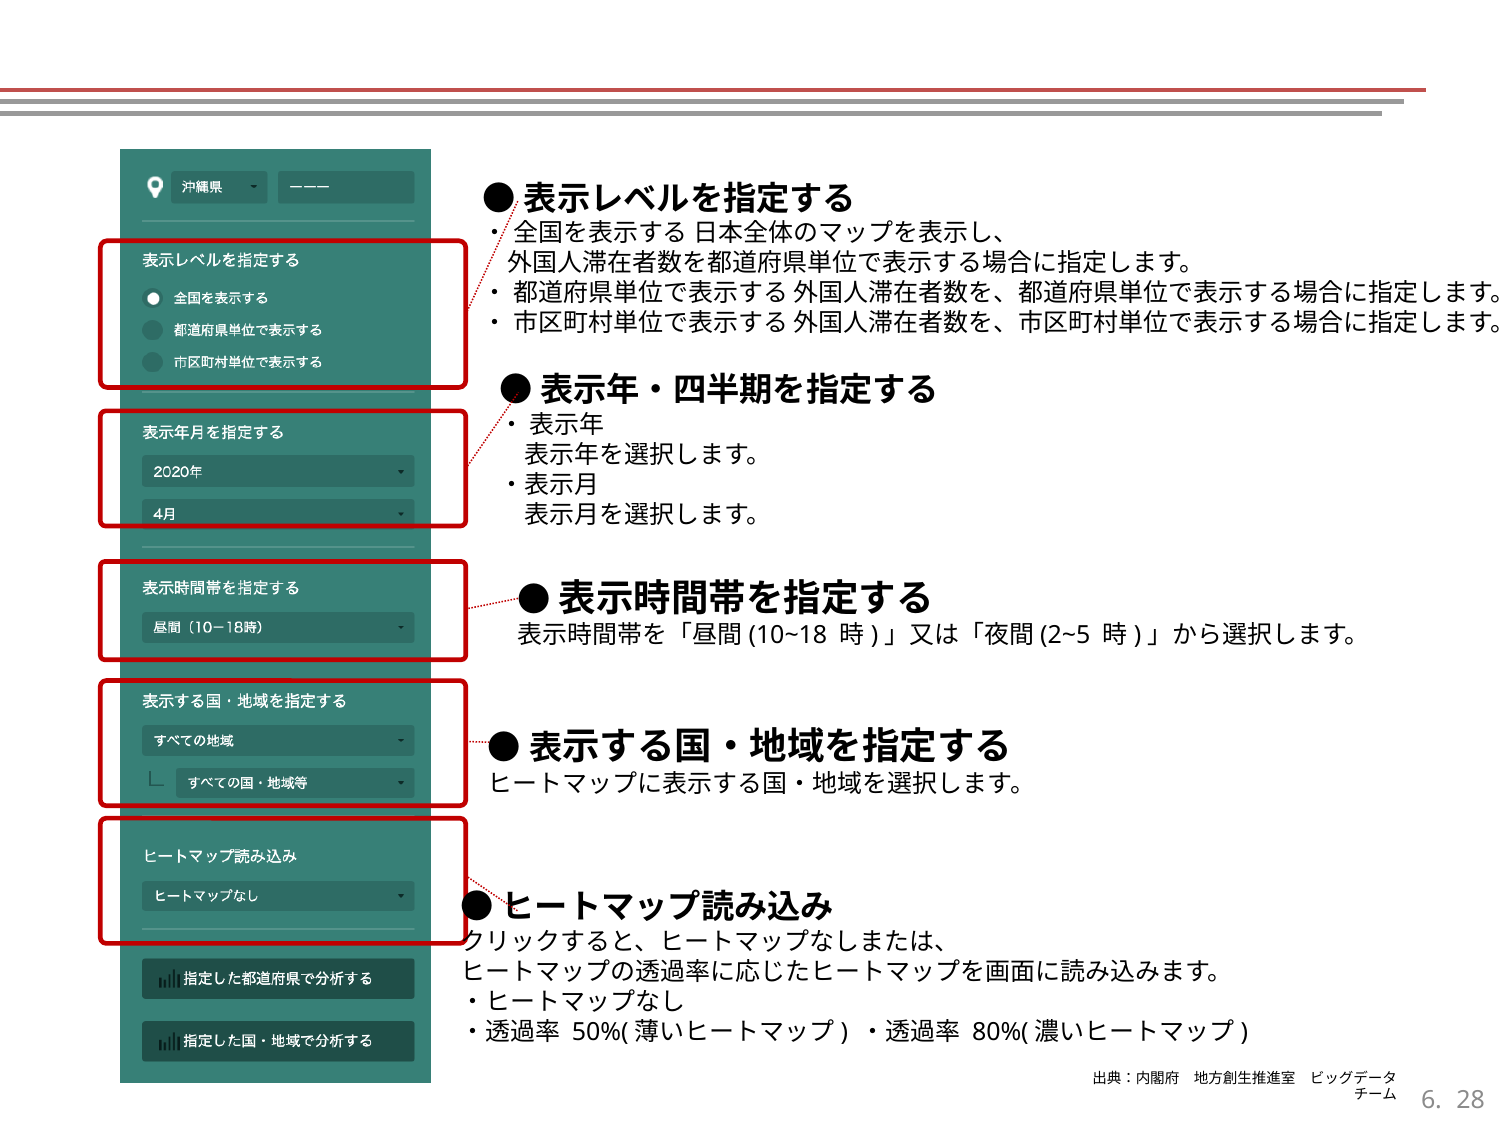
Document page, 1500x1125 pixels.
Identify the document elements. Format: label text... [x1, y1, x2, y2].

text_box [465, 199, 519, 315]
text_box [98, 678, 115, 808]
text_box [437, 678, 468, 808]
text_box ●表示する国・地域を指定する ヒートマップに表示する国・地域を選択します。 [473, 714, 1056, 805]
text_box [98, 408, 115, 529]
text_box [98, 559, 115, 662]
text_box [465, 875, 519, 912]
slide_number 27 [1381, 1065, 1500, 1125]
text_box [465, 392, 519, 469]
text_box ●表示時間帯を指定する 表示時間帯を「昼間(10~18 時)」又は「夜間(2~5 時)」から選択します。 [502, 566, 1460, 657]
text_box [437, 238, 468, 390]
text_box [98, 816, 115, 946]
text_box [437, 816, 468, 946]
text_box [465, 598, 519, 610]
text_box [437, 408, 468, 529]
text_box 出典：内閣府 地方創生推進室 ビッグデータチーム [1068, 1063, 1412, 1111]
text_box [437, 559, 468, 662]
picture [120, 149, 432, 1083]
text_box ●表示年・四半期を指定する ・ 表示年 表示年を選択します。 ・表示月 表示月を選択します。 [484, 361, 962, 536]
text_box [98, 238, 115, 390]
text_box ●表示レベルを指定する ・ 全国を表示する 日本全体のマップを表示し、 外国人滞在者数を都道府県単位で表示する場合に指定します。 ・ 都道府県単位で表示する 外国人滞在者数を、都道府県単位で表示する場合に指定します。 ・ 市区町村単位で表示する 外国人滞在者数を、市区町村単位で表示する場合に指定します。 [467, 169, 1500, 344]
text_box ●ヒートマップ読み込み クリックすると、ヒートマップなしまたは、 ヒートマップの透過率に応じたヒートマップを画面に読み込みます。 ・ヒートマップなし ・透過率 50%(薄いヒートマップ) ・透過率 80%(濃いヒートマップ) [445, 877, 1270, 1093]
